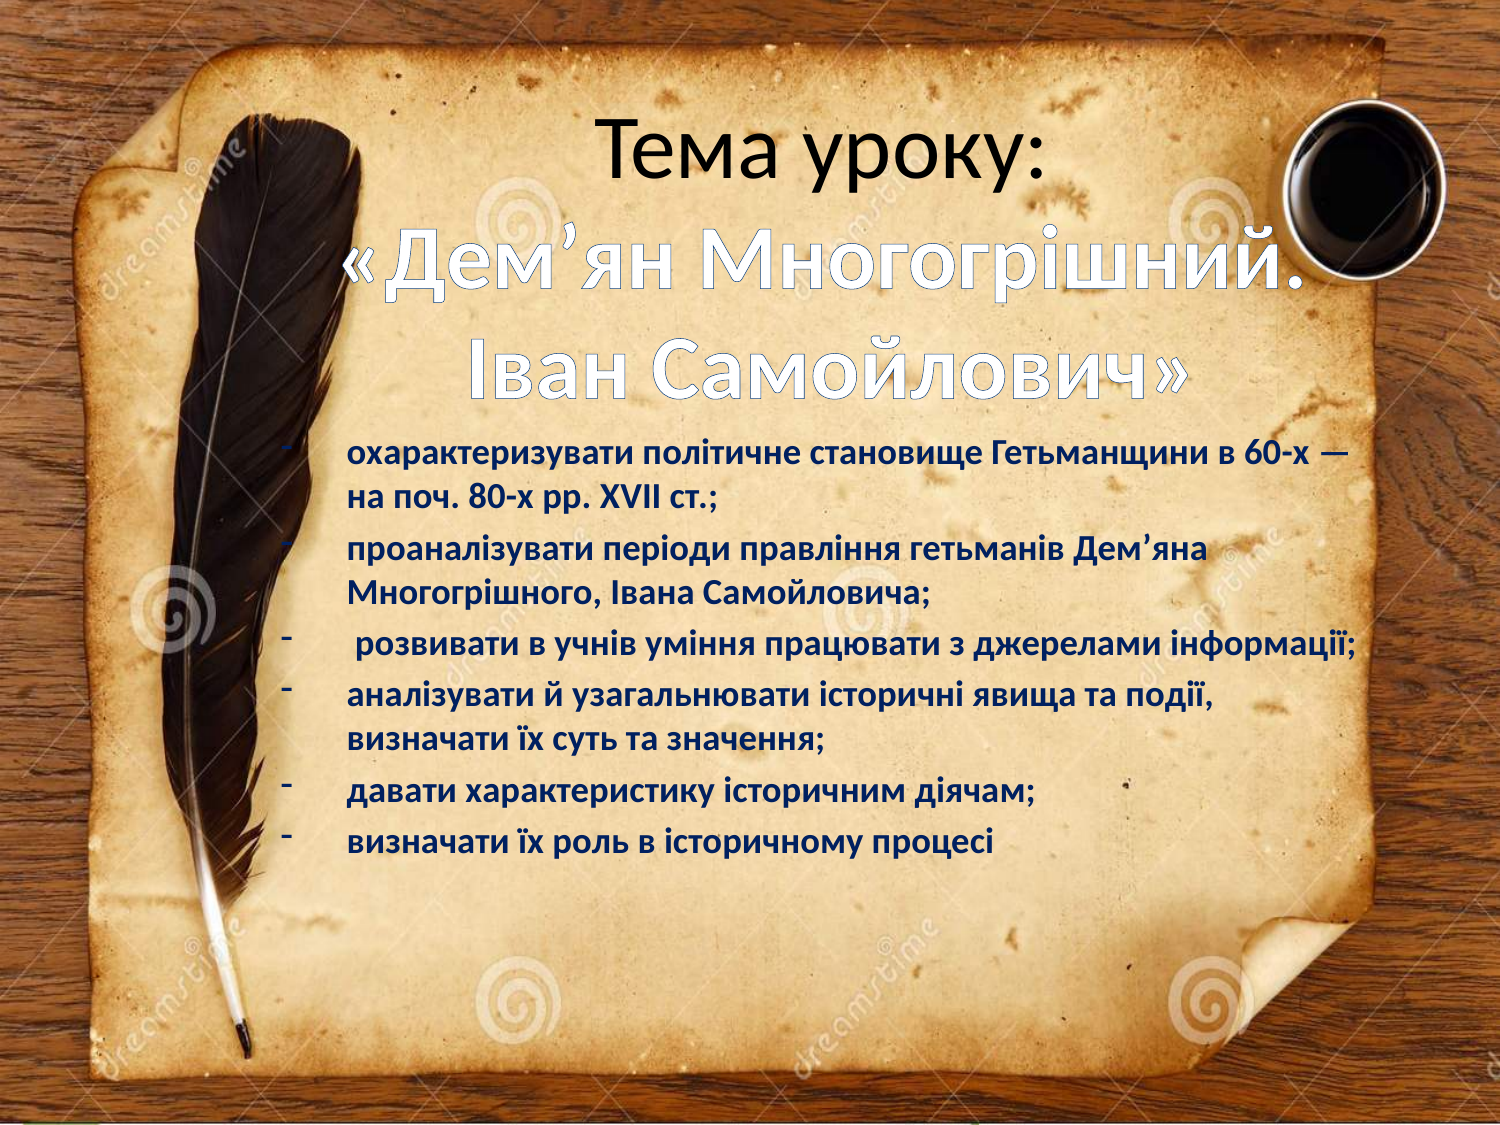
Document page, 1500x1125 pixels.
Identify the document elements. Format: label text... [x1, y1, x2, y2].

subtitle охарактеризувати політичне становище Гетьманщини в 60-х — на поч. 80-х рр. ХVІІ ст.; проаналізувати періоди правління гетьманів Дем’яна Многогрішного, Івана Самойловича; розвивати в учнів уміння працювати з джерелами інформації; аналізувати й узагальнювати історичні явища та події, визначати їх суть та значення; давати характеристику історичним діячам; визначати їх роль в історичному процесі [265, 420, 1375, 917]
title Тема уроку: «Дем’ян Многогрішний. Іван Самойлович» [289, 66, 1376, 438]
picture [0, 0, 1500, 1125]
